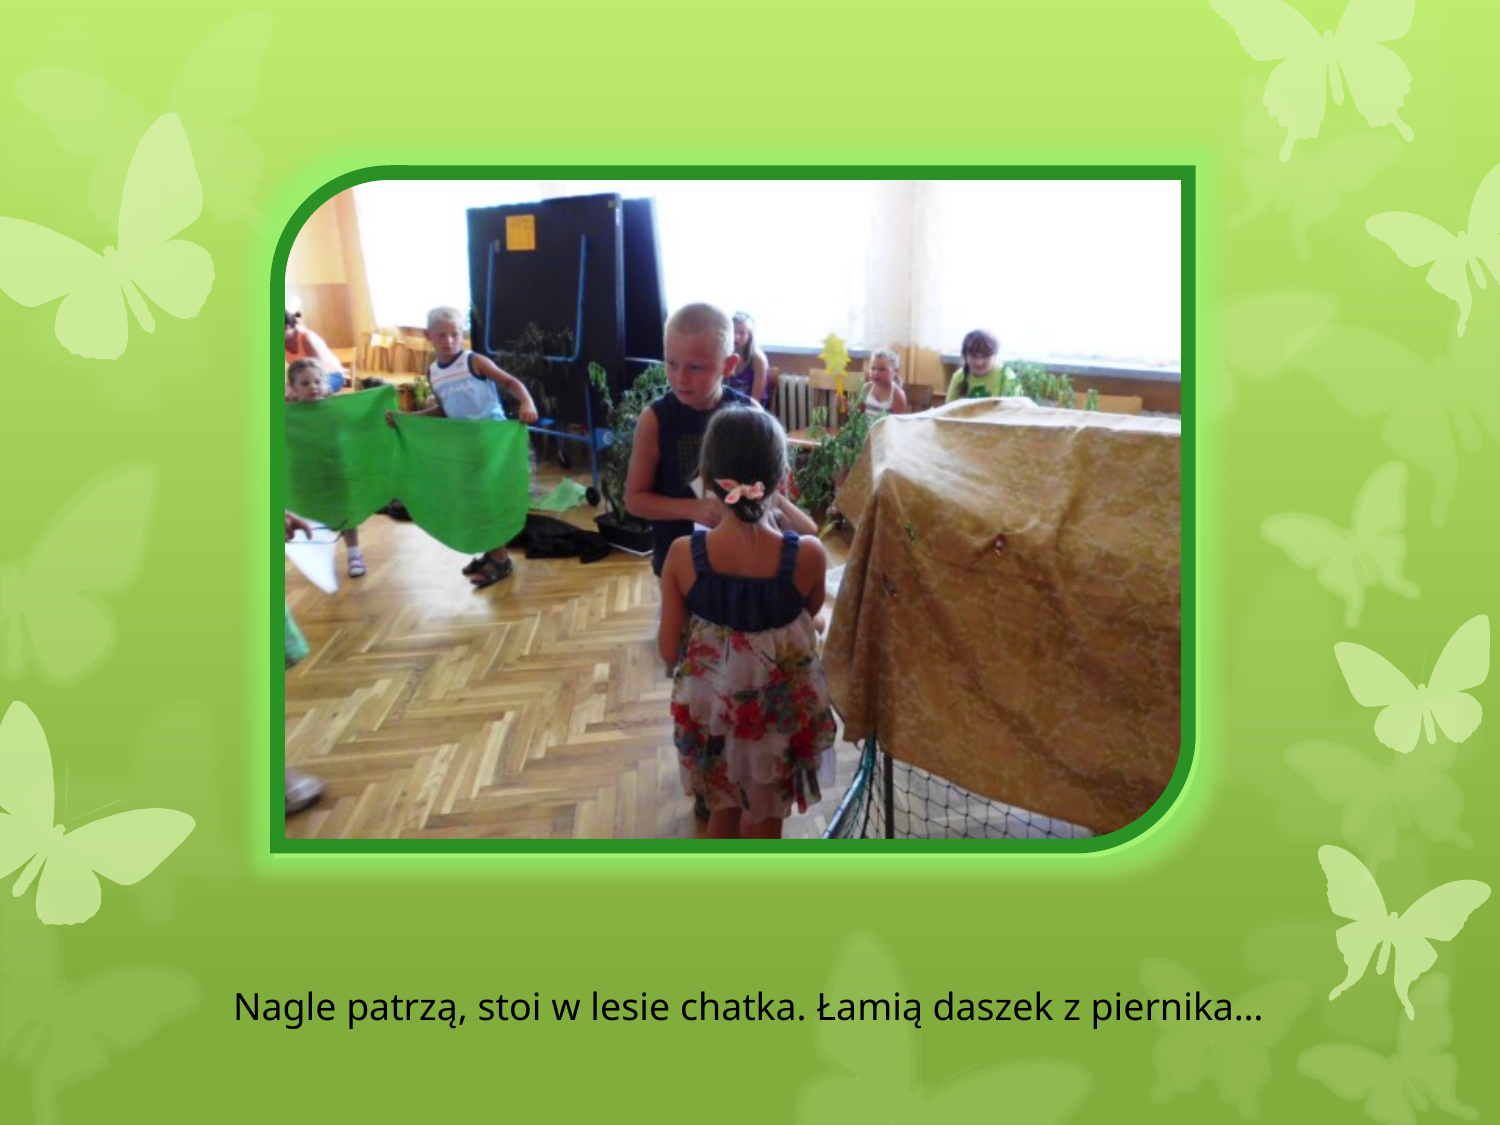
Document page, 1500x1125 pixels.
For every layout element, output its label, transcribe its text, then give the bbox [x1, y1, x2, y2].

text_box Nagle patrzą, stoi w lesie chatka. Łamią daszek z piernika… [218, 975, 1388, 1036]
picture [276, 172, 1189, 847]
